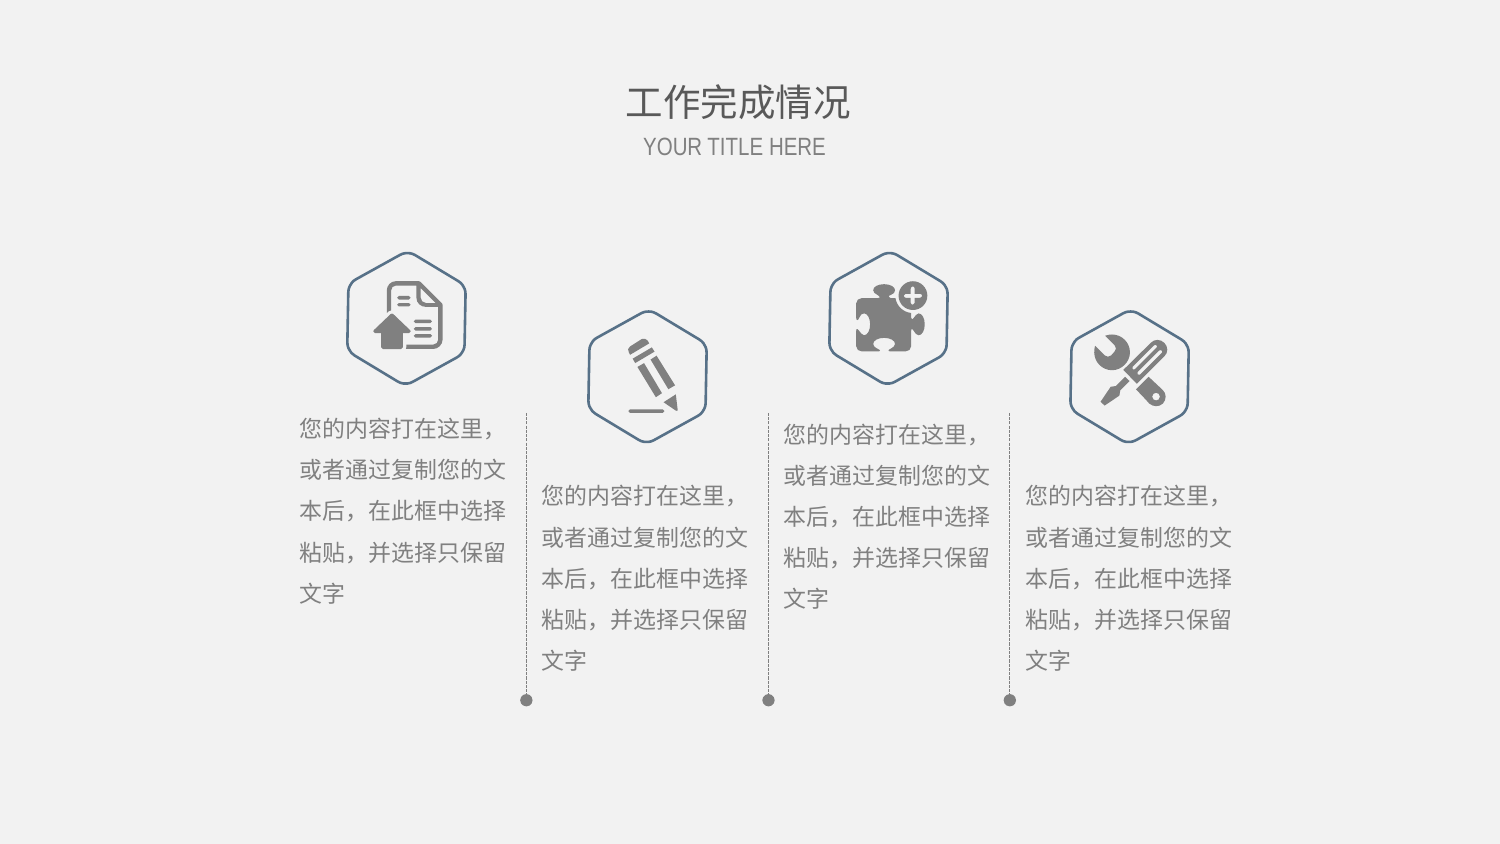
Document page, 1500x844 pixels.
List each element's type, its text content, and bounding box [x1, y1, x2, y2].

text_box 您的内容打在这里，或者通过复制您的文本后，在此框中选择粘贴，并选择只保留文字 [527, 460, 768, 682]
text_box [341, 259, 472, 377]
text_box YOUR TITLE HERE [626, 123, 843, 169]
text_box 工作完成情况 [569, 71, 907, 132]
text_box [582, 318, 713, 436]
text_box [823, 259, 954, 377]
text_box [1064, 318, 1195, 436]
text_box 您的内容打在这里，或者通过复制您的文本后，在此框中选择粘贴，并选择只保留文字 [768, 399, 1014, 620]
text_box 您的内容打在这里，或者通过复制您的文本后，在此框中选择粘贴，并选择只保留文字 [1010, 460, 1263, 682]
text_box 您的内容打在这里，或者通过复制您的文本后，在此框中选择粘贴，并选择只保留文字 [284, 393, 528, 615]
